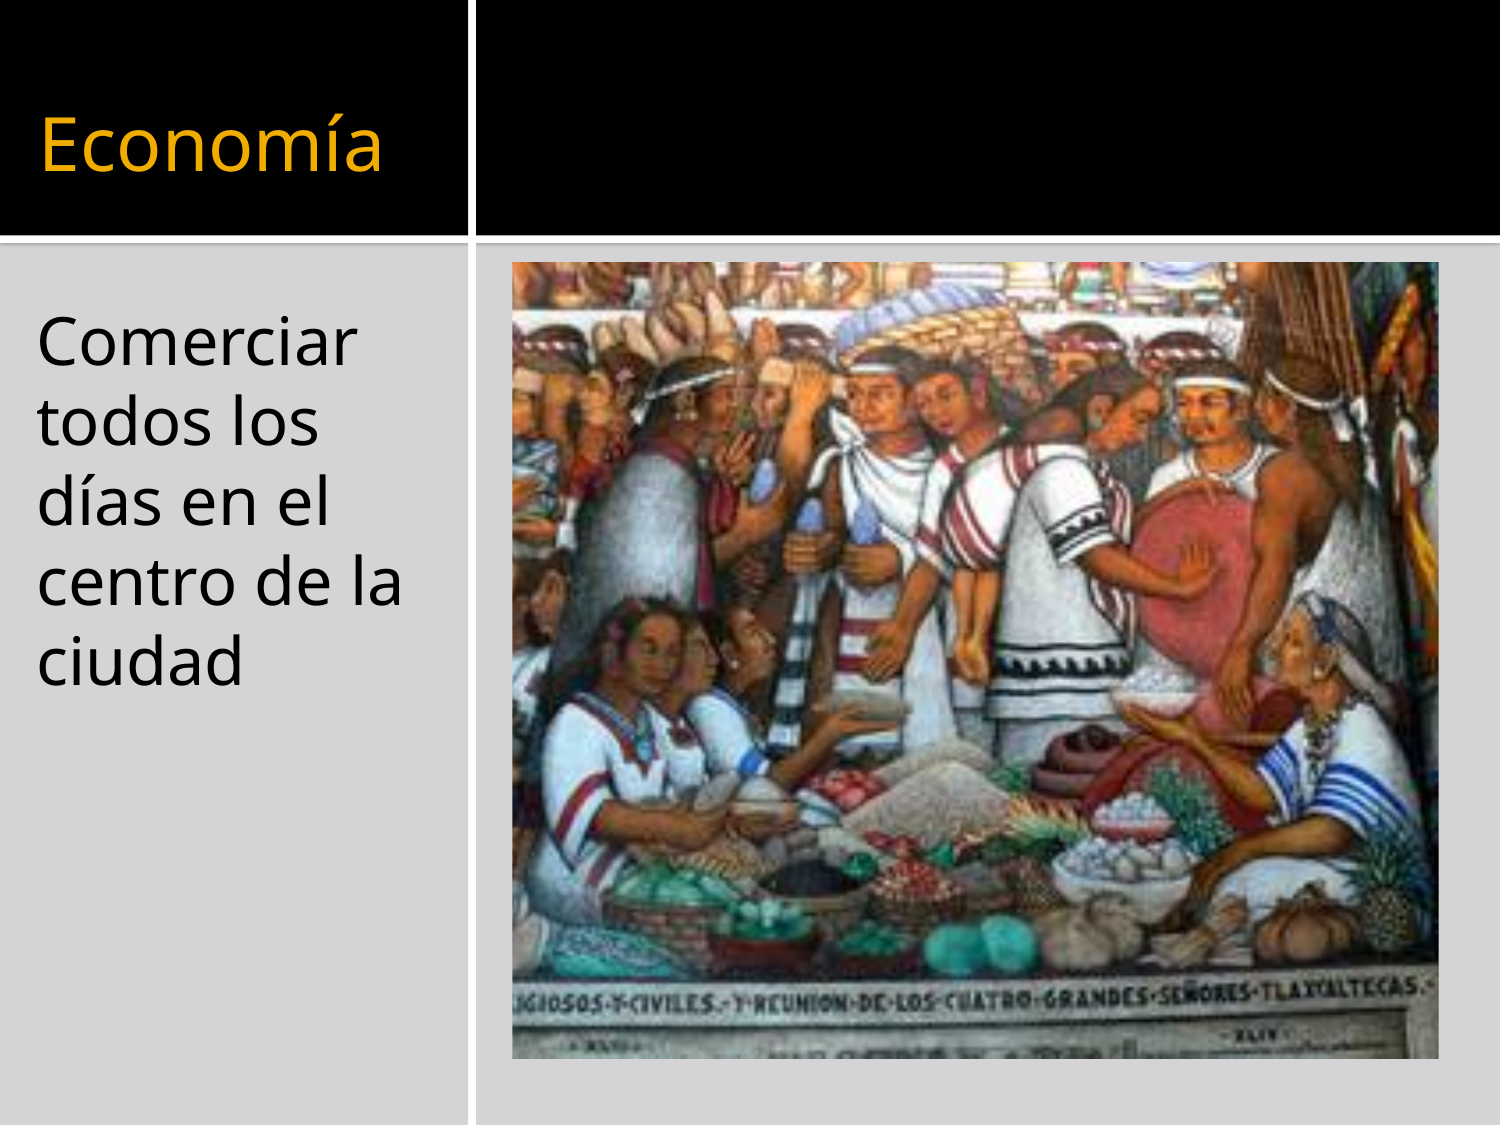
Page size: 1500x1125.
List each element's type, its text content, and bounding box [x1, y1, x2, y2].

list Comerciar todos los días en el centro de la ciudad [26, 283, 432, 1034]
picture [512, 262, 1439, 1060]
title Economía [26, 25, 442, 186]
